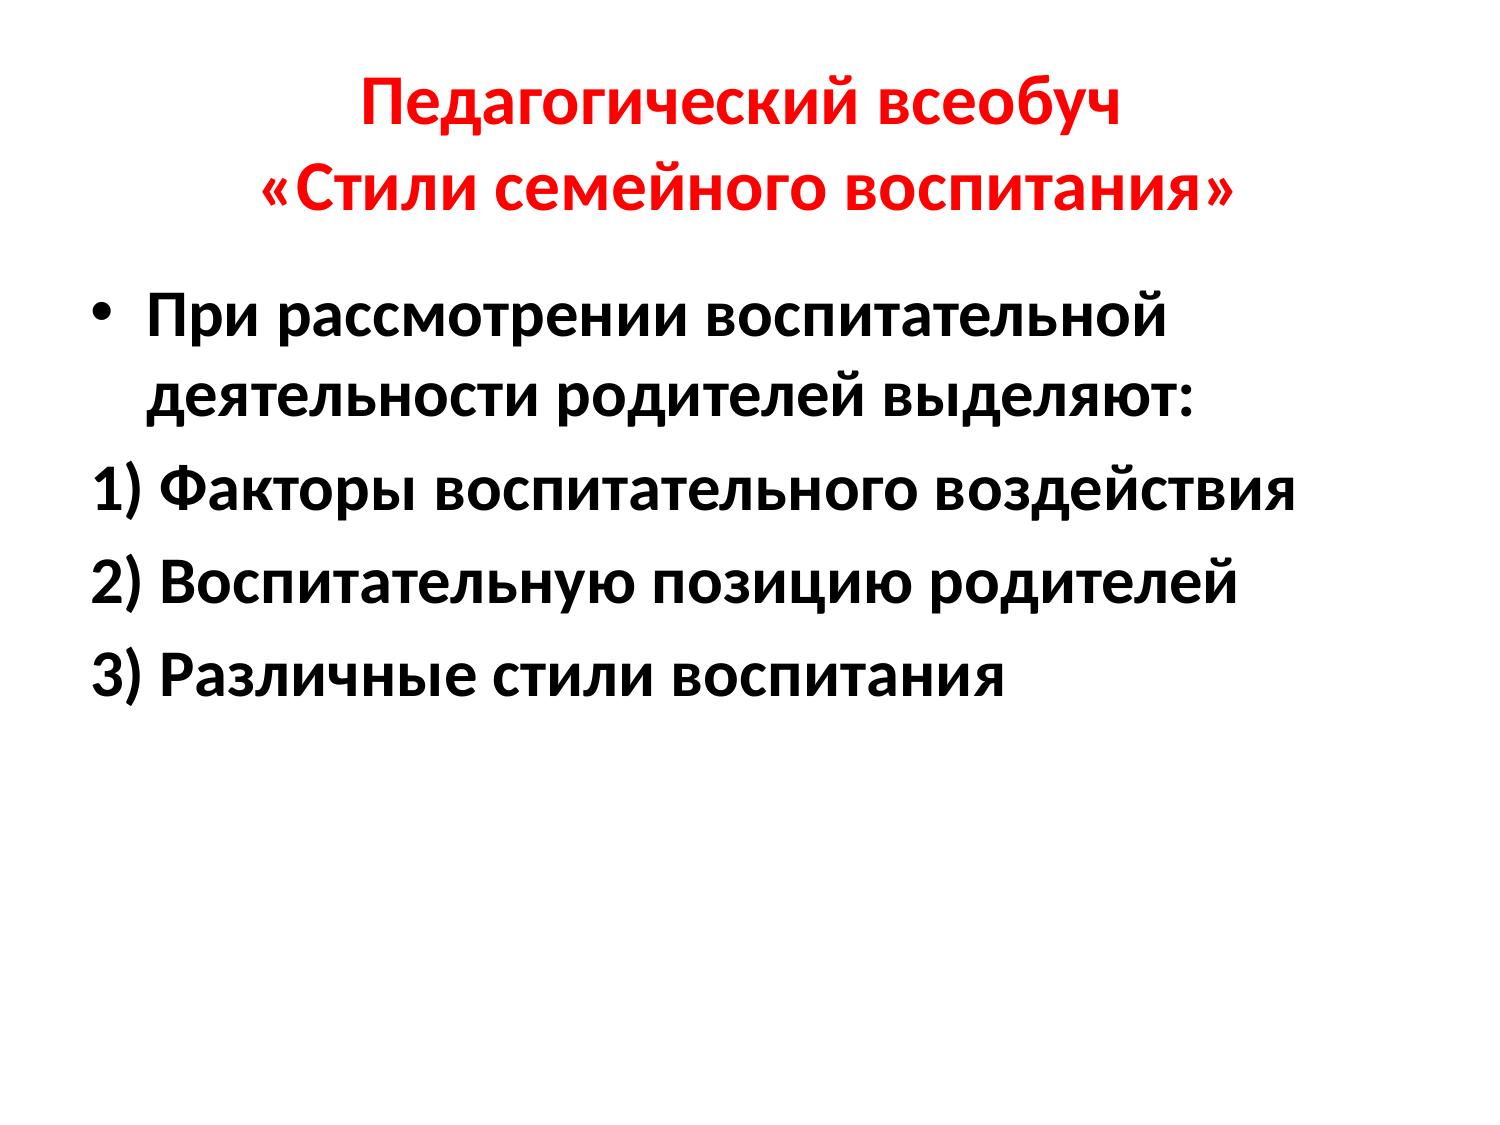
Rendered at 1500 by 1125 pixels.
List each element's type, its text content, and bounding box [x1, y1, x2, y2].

list При рассмотрении воспитательной деятельности родителей выделяют: 1) Факторы воспитательного воздействия 2) Воспитательную позицию родителей 3) Различные стили воспитания [75, 262, 1425, 1005]
title Педагогический всеобуч «Стили семейного воспитания» [75, 45, 1425, 233]
